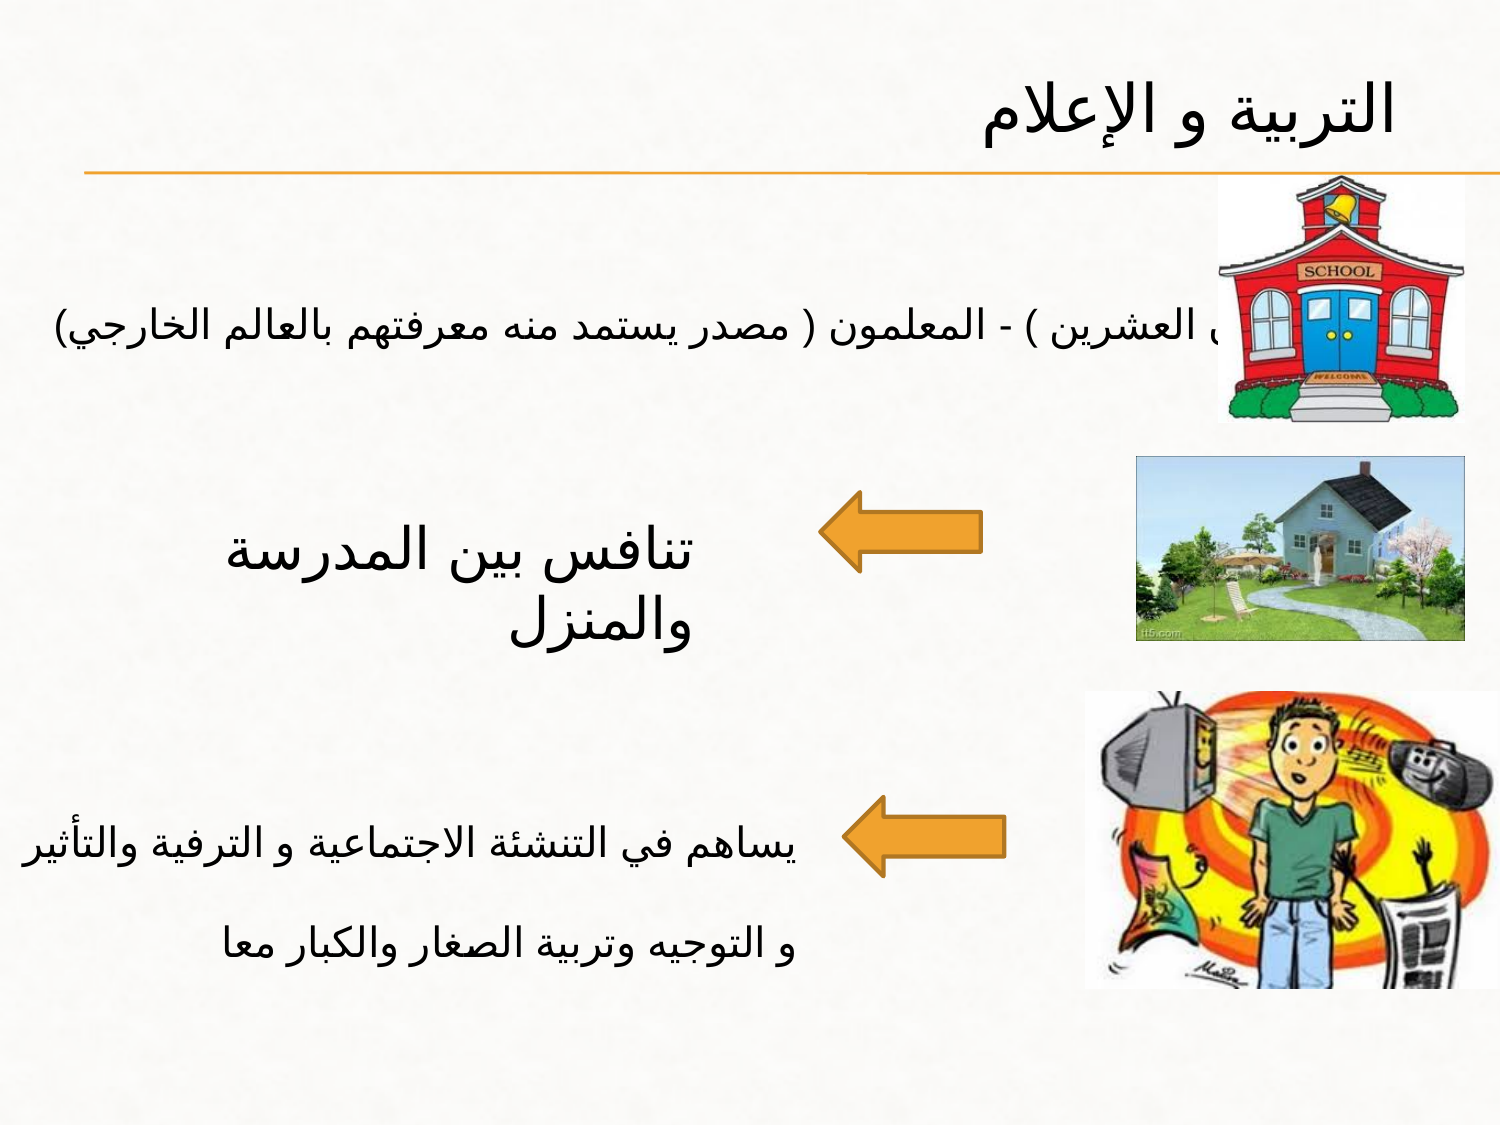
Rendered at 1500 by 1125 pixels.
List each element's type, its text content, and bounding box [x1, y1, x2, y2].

text_box ( القرن العشرين ) - المعلمون ( مصدر يستمد منه معرفتهم بالعالم الخارجي) [27, 246, 1500, 766]
text_box [841, 794, 1007, 879]
text_box يساهم في التنشئة الاجتماعية و الترفية والتأثير و التوجيه وتربية الصغار والكبار معا [0, 808, 813, 974]
picture [1085, 691, 1500, 989]
text_box التربية و الإعلام [656, 58, 1413, 154]
text_box تنافس بين المدرسة والمنزل [81, 503, 710, 659]
picture [1218, 175, 1466, 424]
text_box [818, 490, 983, 574]
picture [1136, 456, 1466, 642]
